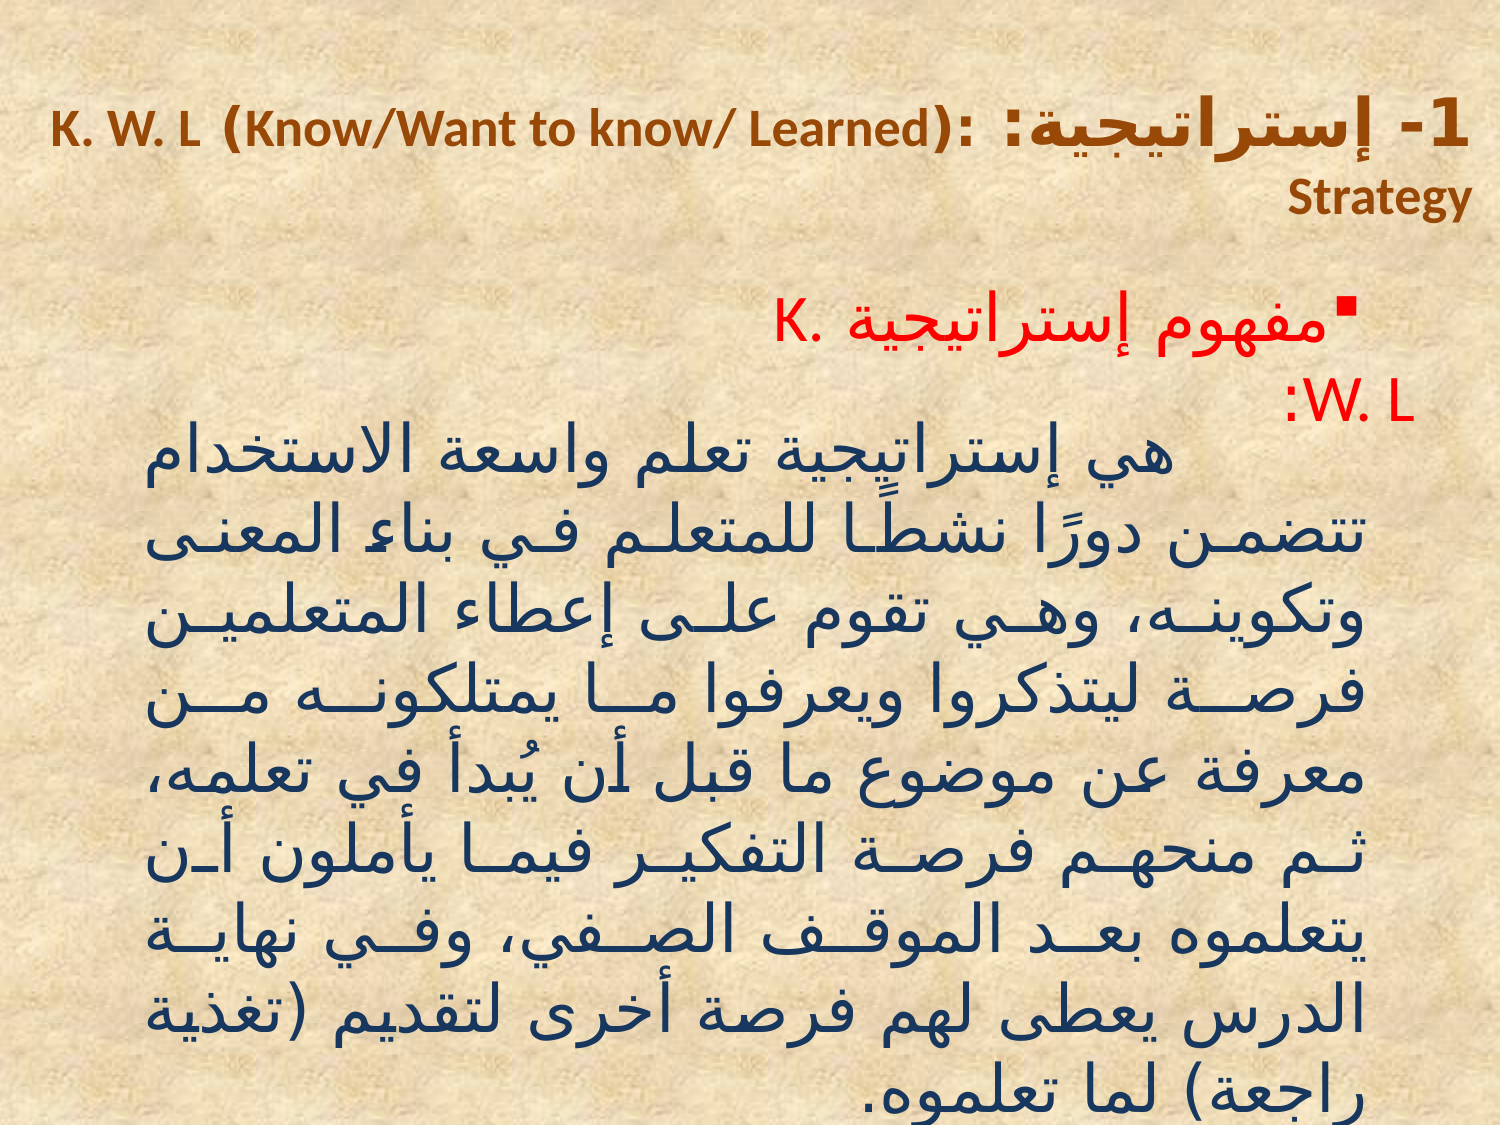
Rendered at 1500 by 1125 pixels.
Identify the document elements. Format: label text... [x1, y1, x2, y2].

title 1- إستراتيجية: :(Know/Want to know/ Learned) K. W. L Strategy [0, 58, 1489, 247]
text_box هي إستراتيجية تعلم واسعة الاستخدام تتضمن دورًا نشطًا للمتعلم في بناء المعنى وتكوينه، وهي تقوم على إعطاء المتعلمين فرصة ليتذكروا ويعرفوا ما يمتلكونه من معرفة عن موضوع ما قبل أن يُبدأ في تعلمه، ثم منحهم فرصة التفكير فيما يأملون أن يتعلموه بعد الموقف الصفي، وفي نهاية الدرس يعطى لهم فرصة أخرى لتقديم (تغذية راجعة) لما تعلموه. [128, 398, 1383, 1125]
picture [0, 0, 1500, 1125]
text_box مفهوم إستراتيجية K. W. L: [749, 267, 1430, 442]
